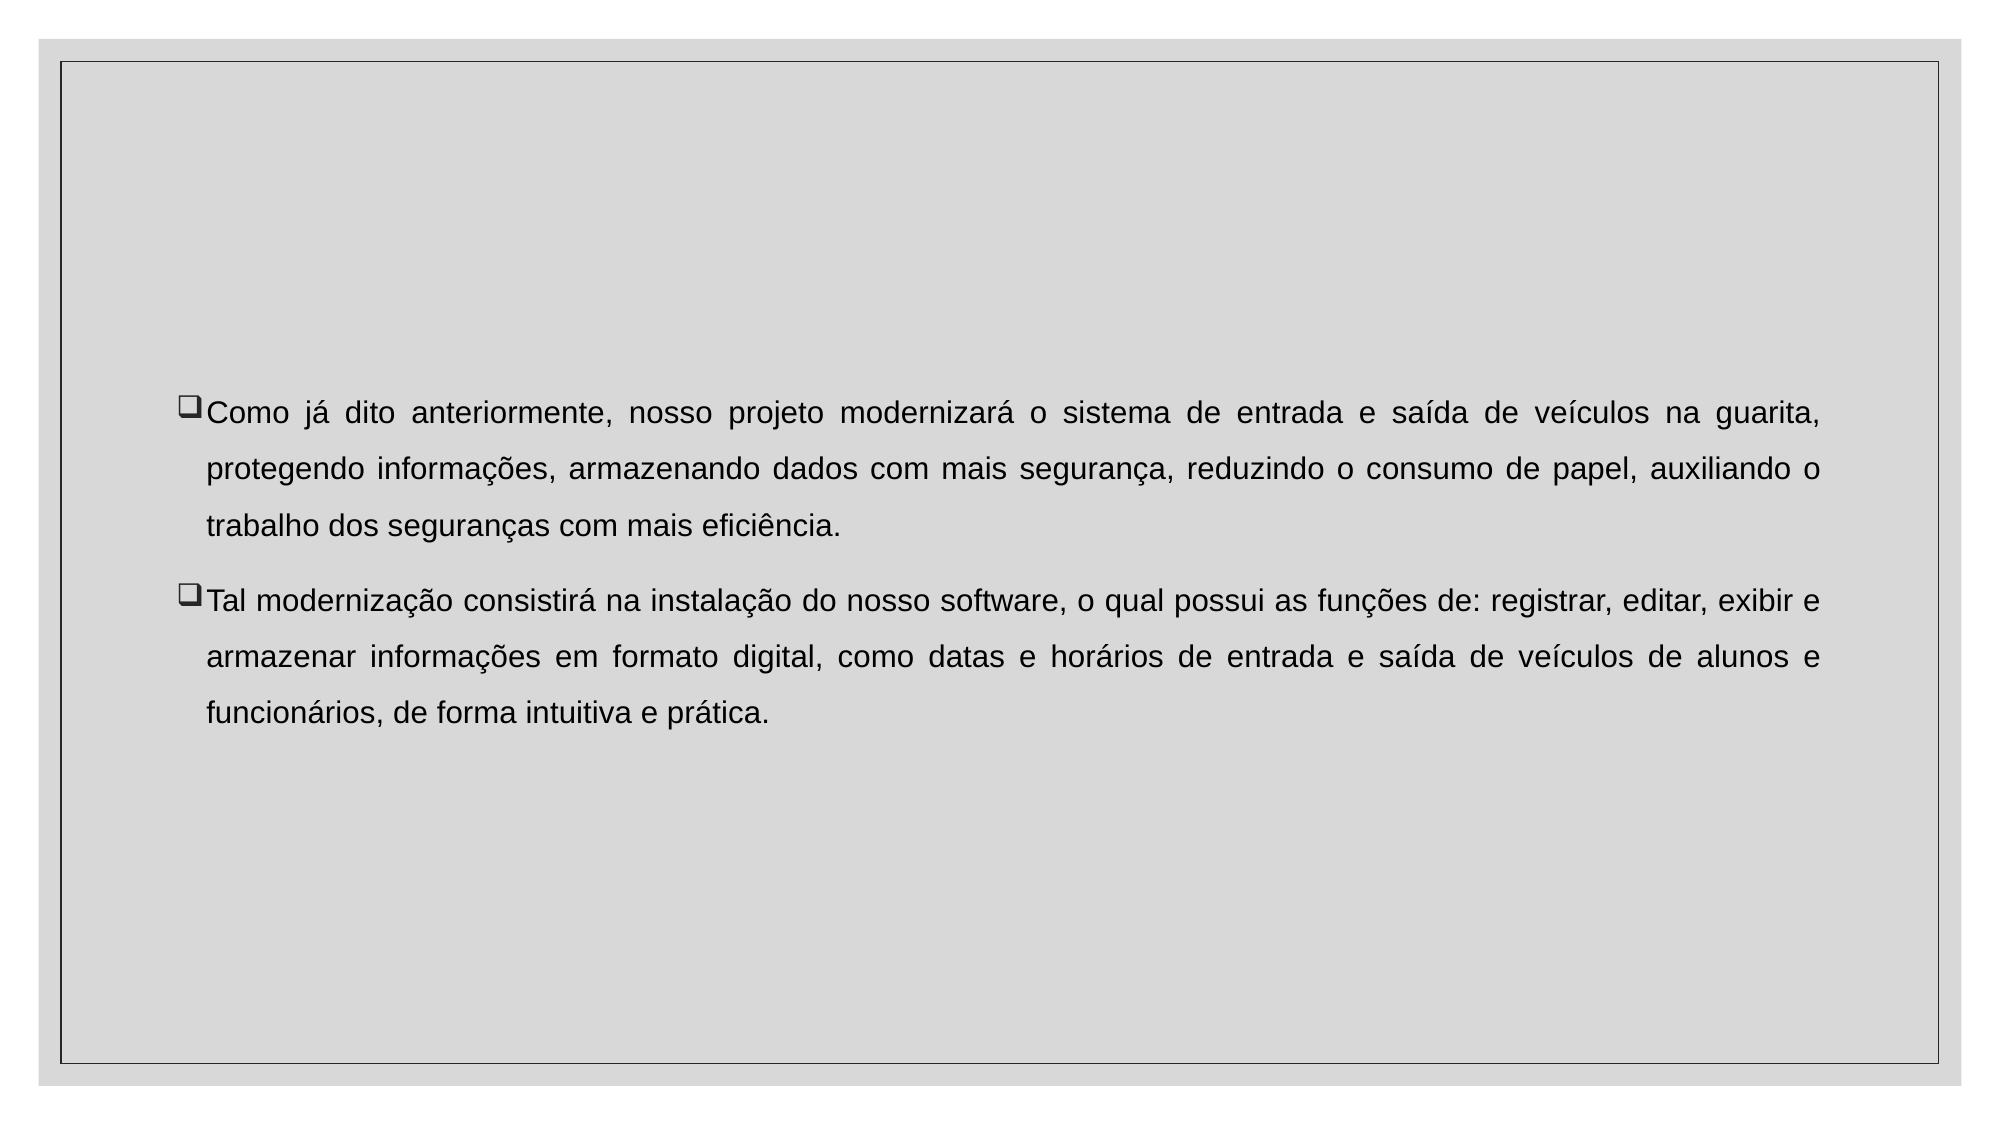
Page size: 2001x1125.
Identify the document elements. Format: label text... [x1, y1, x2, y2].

list Como já dito anteriormente, nosso projeto modernizará o sistema de entrada e saída de veículos na guarita, protegendo informações, armazenando dados com mais segurança, reduzindo o consumo de papel, auxiliando o trabalho dos seguranças com mais eficiência. Tal modernização consistirá na instalação do nosso software, o qual possui as funções de: registrar, editar, exibir e armazenar informações em formato digital, como datas e horários de entrada e saída de veículos de alunos e funcionários, de forma intuitiva e prática. [161, 366, 1839, 759]
